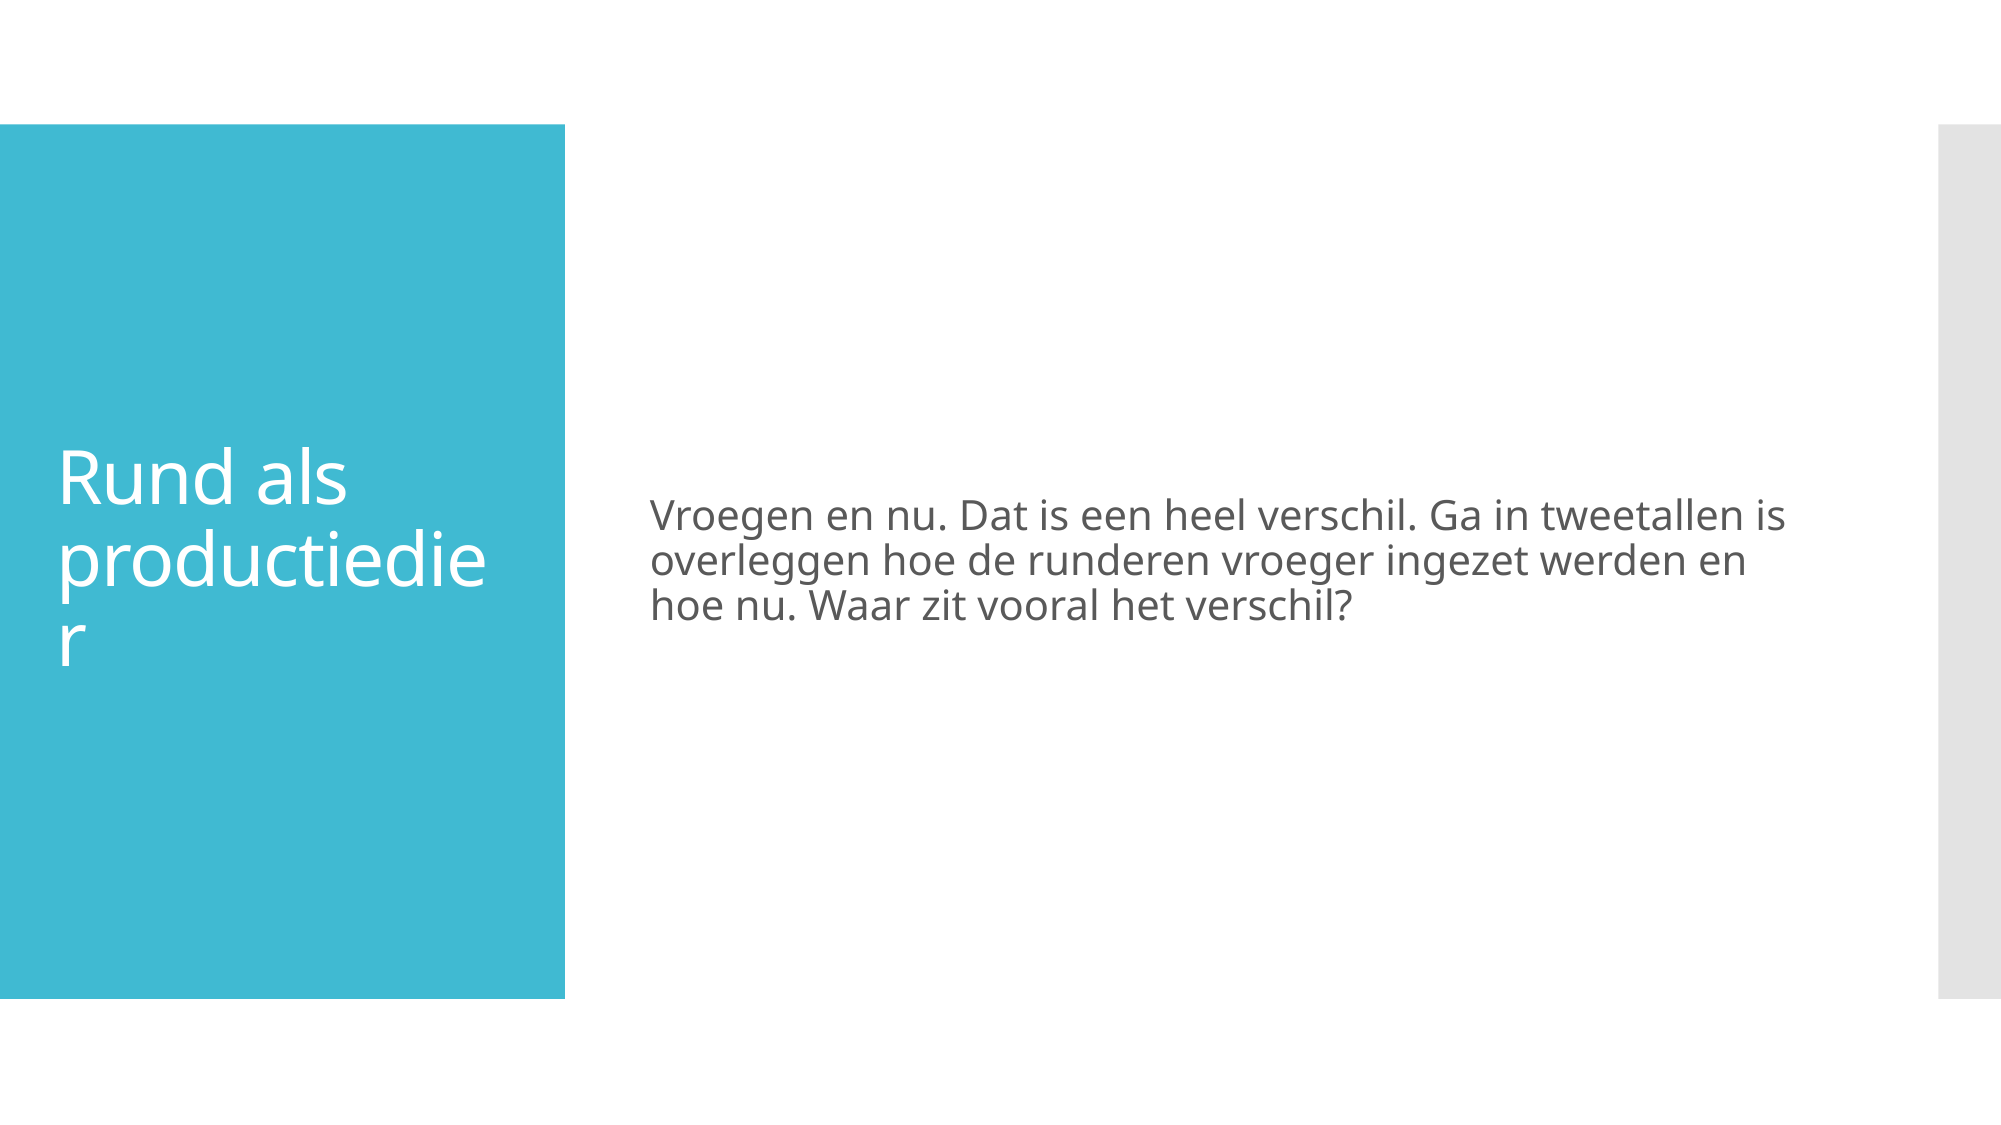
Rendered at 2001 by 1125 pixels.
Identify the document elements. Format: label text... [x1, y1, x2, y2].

title Rund als productiedier [41, 184, 525, 940]
list Vroegen en nu. Dat is een heel verschil. Ga in tweetallen is overleggen hoe de runderen vroeger ingezet werden en hoe nu. Waar zit vooral het verschil? [634, 141, 1835, 982]
